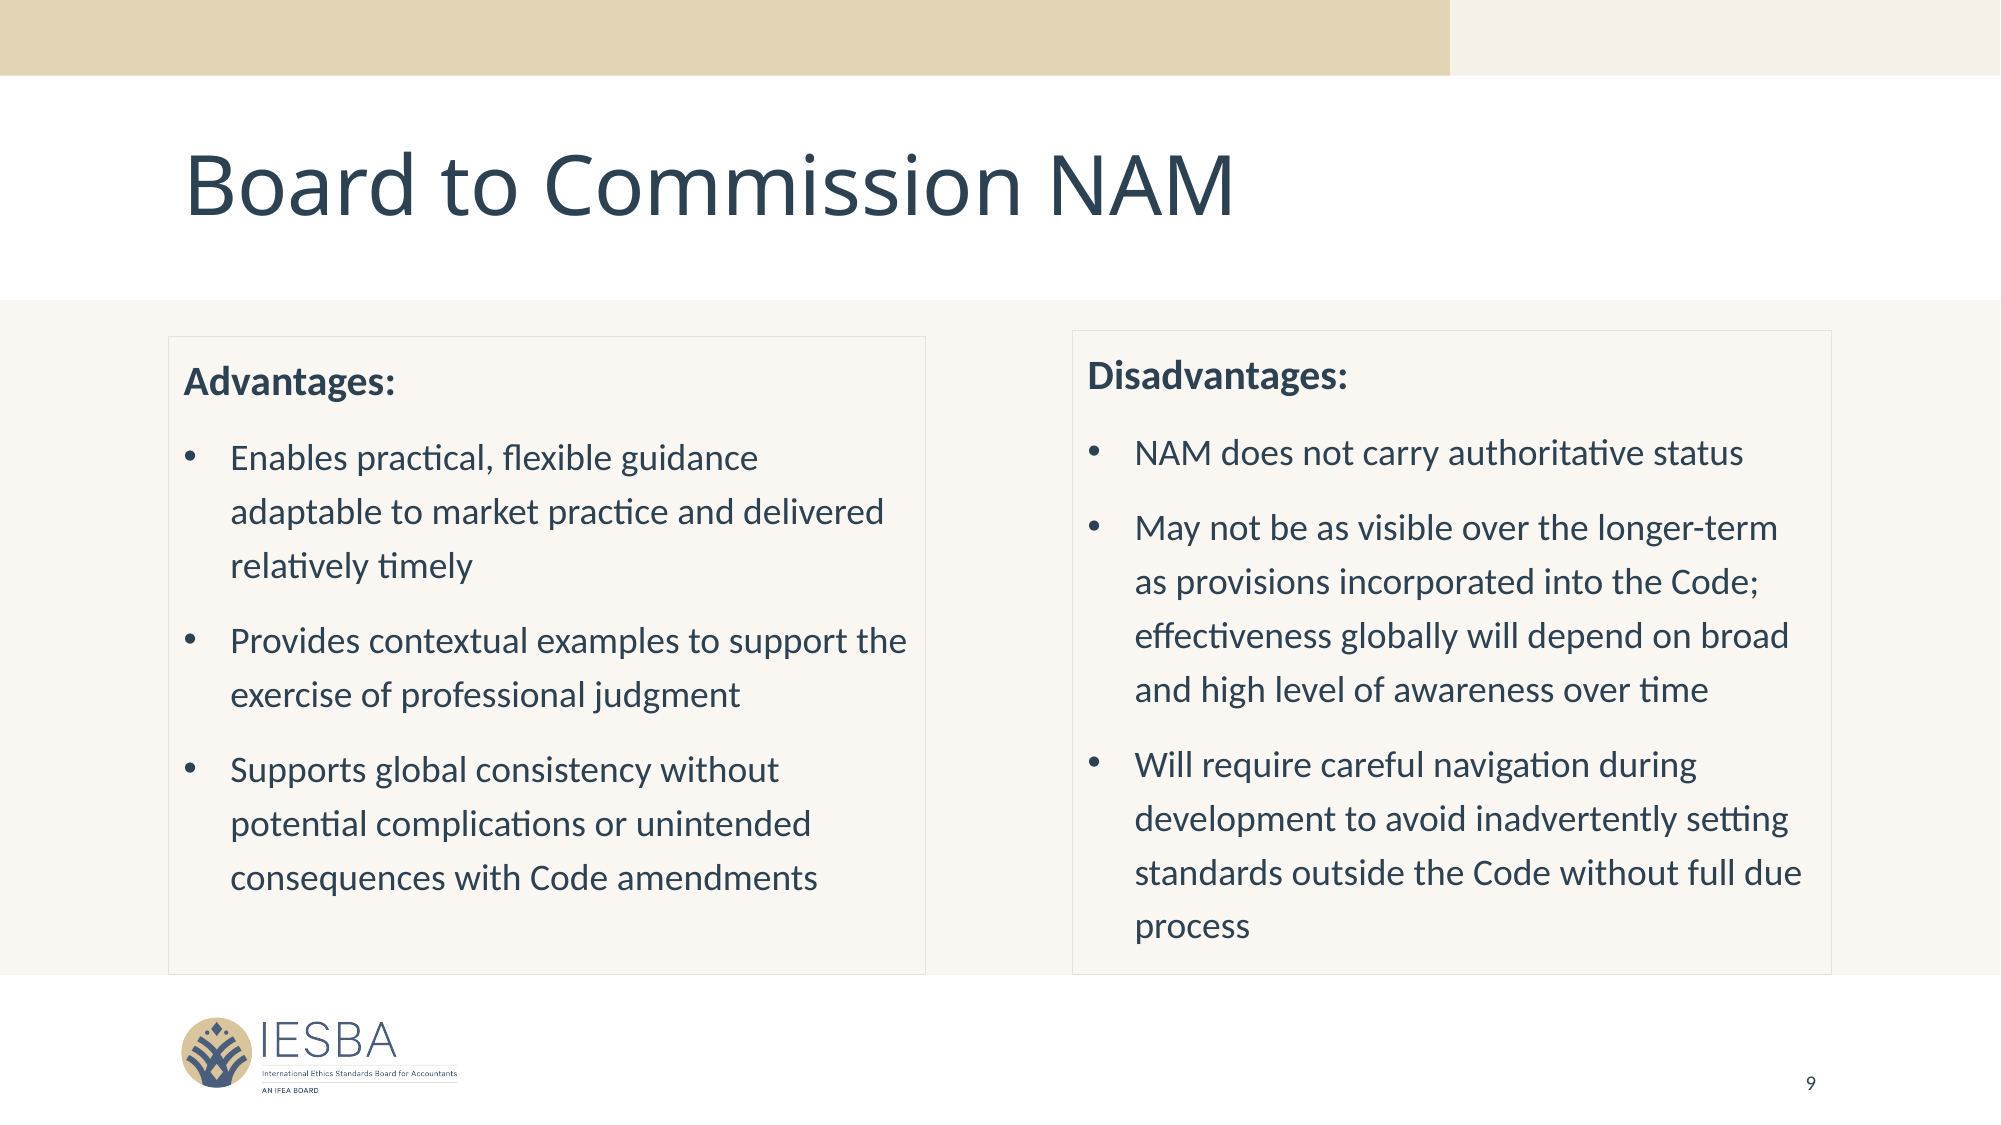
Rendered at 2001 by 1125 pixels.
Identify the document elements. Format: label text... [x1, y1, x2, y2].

slide_number 9 [1760, 1039, 1832, 1125]
picture [168, 1001, 475, 1111]
list Advantages: Enables practical, flexible guidance adaptable to market practice and delivered relatively timely Provides contextual examples to support the exercise of professional judgment Supports global consistency without potential complications or unintended consequences with Code amendments [168, 336, 926, 975]
title Board to Commission NAM [168, 135, 1832, 238]
list Disadvantages: NAM does not carry authoritative status May not be as visible over the longer-term as provisions incorporated into the Code; effectiveness globally will depend on broad and high level of awareness over time Will require careful navigation during development to avoid inadvertently setting standards outside the Code without full due process [1072, 330, 1832, 975]
